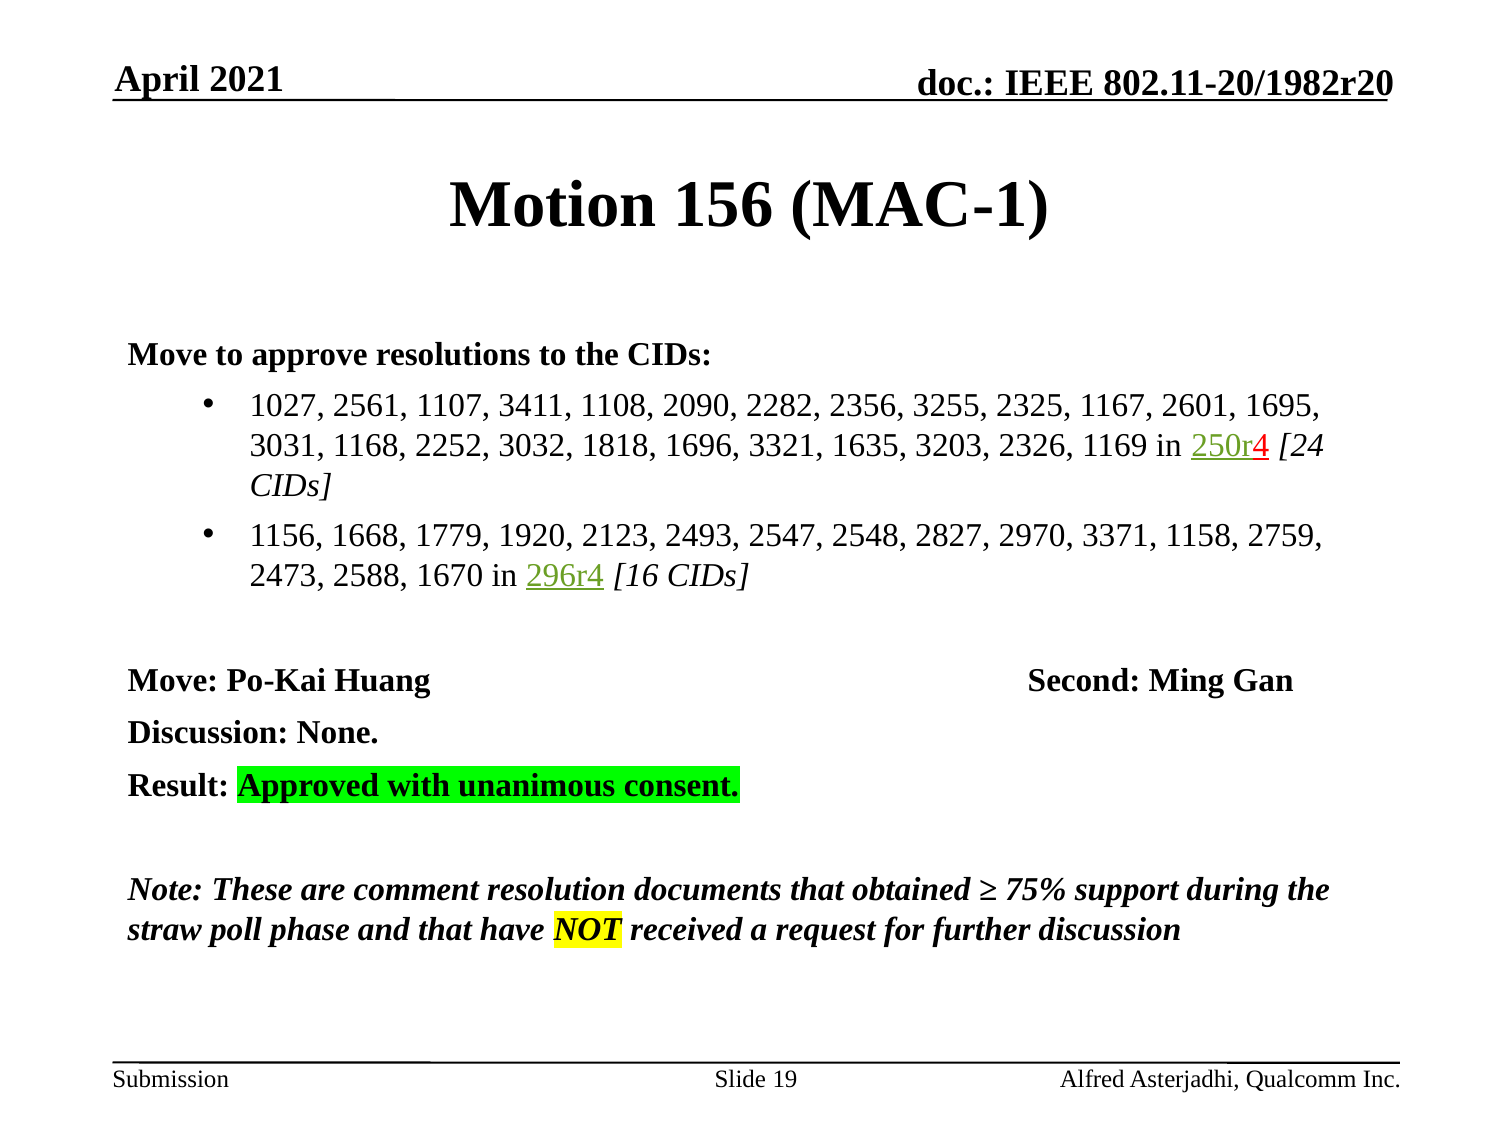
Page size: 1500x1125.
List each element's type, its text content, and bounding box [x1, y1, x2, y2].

list Move to approve resolutions to the CIDs: 1027, 2561, 1107, 3411, 1108, 2090, 2282, 2356, 3255, 2325, 1167, 2601, 1695, 3031, 1168, 2252, 3032, 1818, 1696, 3321, 1635, 3203, 2326, 1169 in 250r4 [24 CIDs] 1156, 1668, 1779, 1920, 2123, 2493, 2547, 2548, 2827, 2970, 3371, 1158, 2759, 2473, 2588, 1670 in 296r4 [16 CIDs] Move: Po-Kai Huang Second: Ming Gan Discussion: None. Result: Approved with unanimous consent. Note: These are comment resolution documents that obtained ≥ 75% support during the straw poll phase and that have NOT received a request for further discussion [112, 324, 1388, 1000]
title Motion 156 (MAC-1) [112, 112, 1388, 288]
slide_number Slide 19 [712, 1061, 800, 1123]
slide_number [114, 54, 423, 100]
footer Alfred Asterjadhi, Qualcomm Inc. [878, 1061, 1402, 1093]
